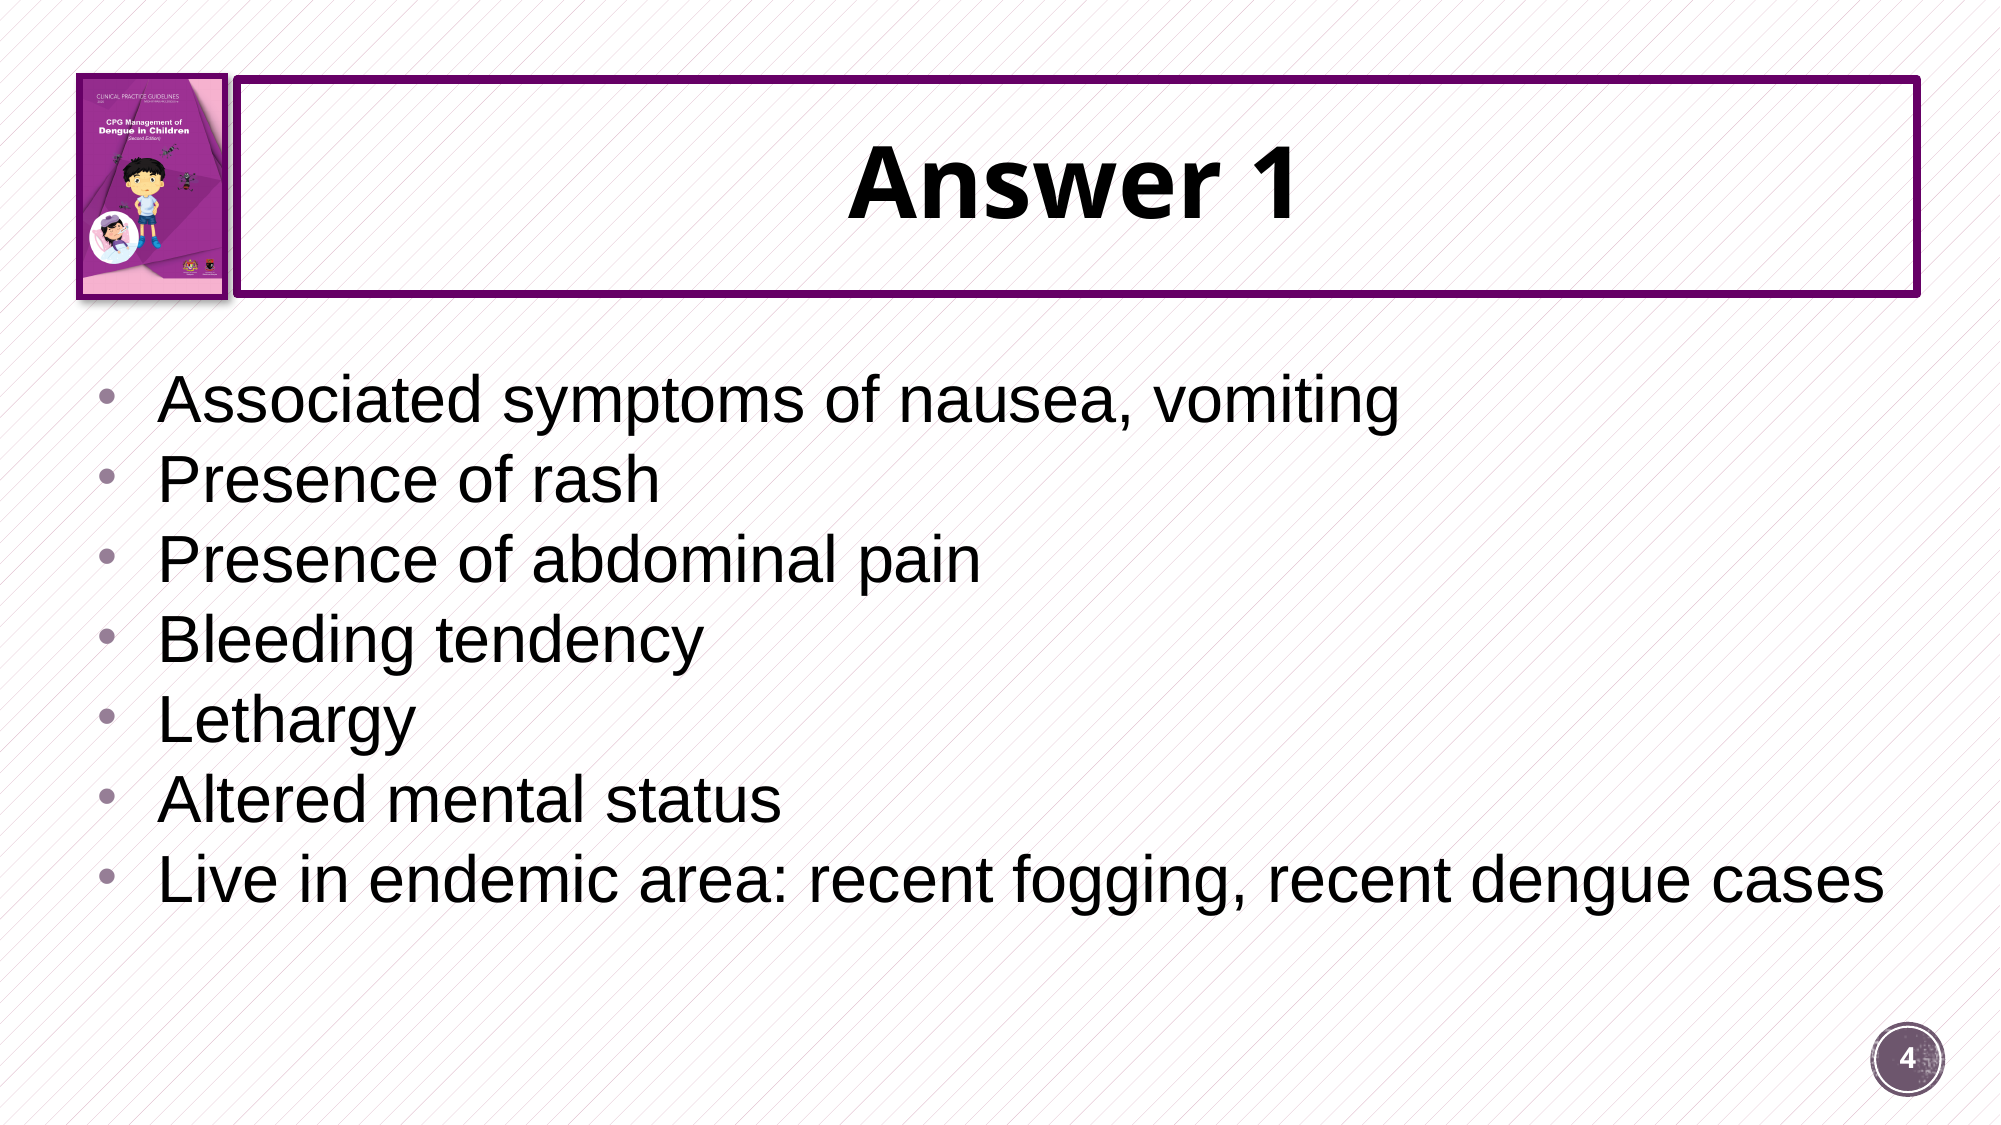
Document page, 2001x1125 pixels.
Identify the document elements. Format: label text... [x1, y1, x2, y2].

list Associated symptoms of nausea, vomiting Presence of rash Presence of abdominal pain Bleeding tendency Lethargy Altered mental status Live in endemic area: recent fogging, recent dengue cases [82, 348, 1918, 1013]
picture [83, 79, 222, 294]
slide_number 4 [1855, 1028, 1961, 1089]
title Answer 1 [237, 79, 1918, 294]
